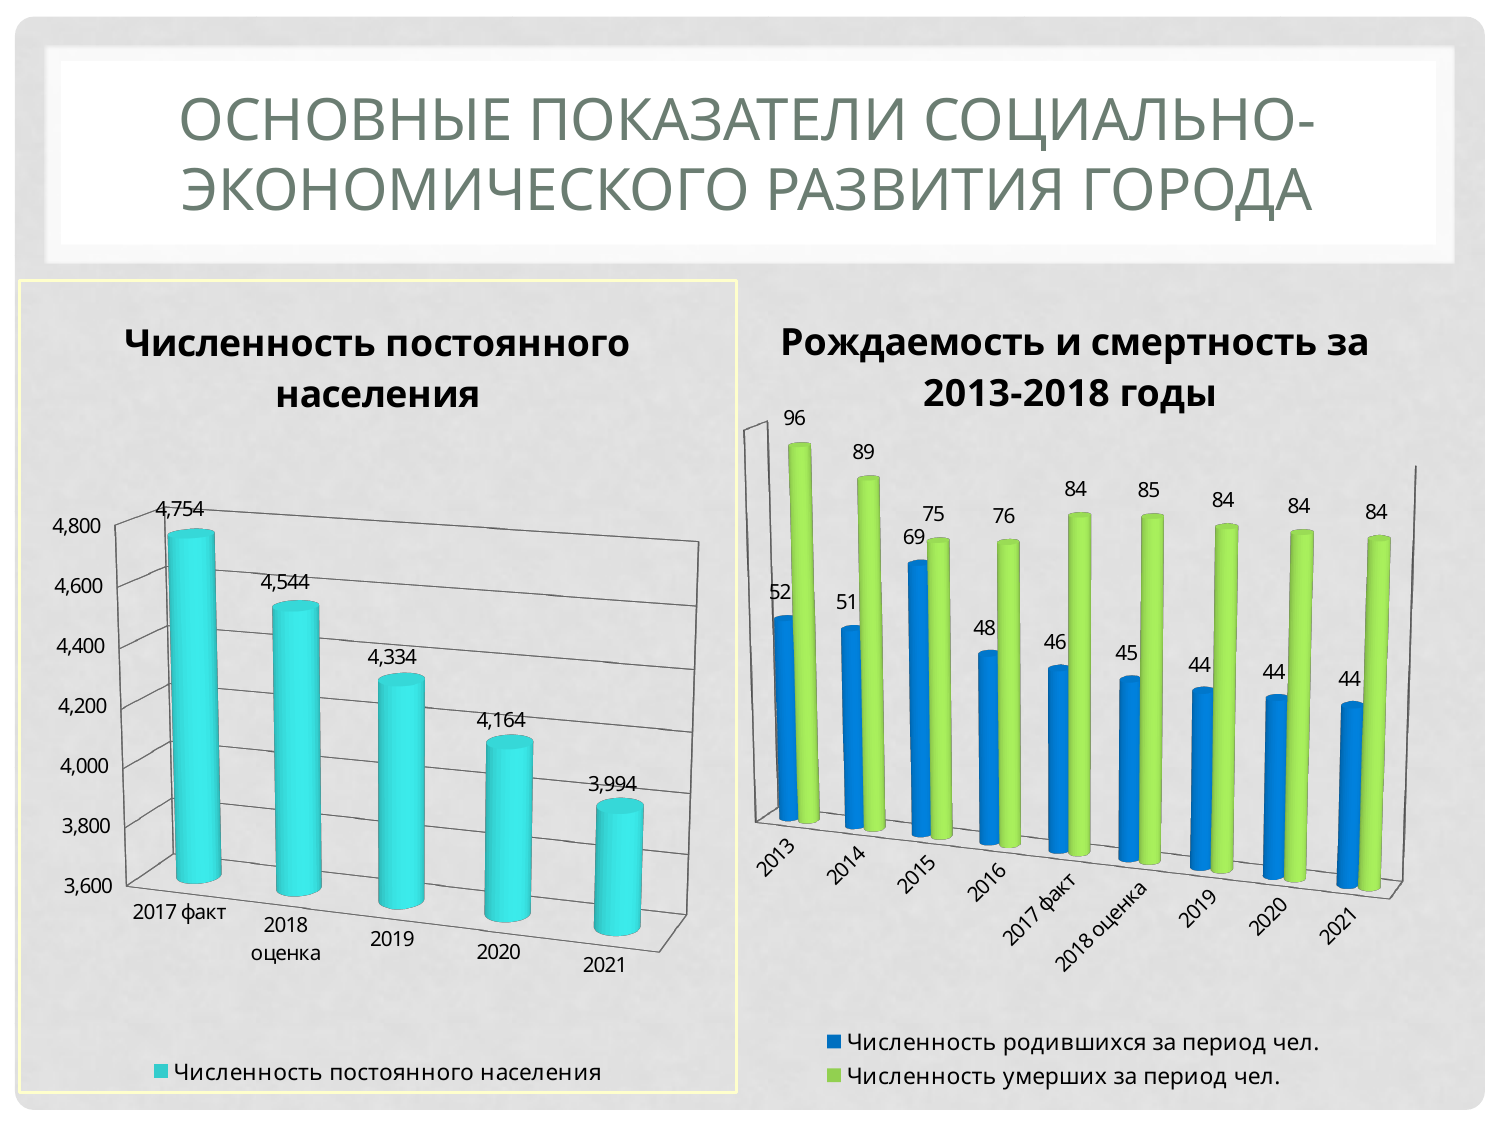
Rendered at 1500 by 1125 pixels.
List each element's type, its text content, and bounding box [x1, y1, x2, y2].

chart [17, 278, 1471, 1107]
title Основные показатели социально-экономического развития города [69, 66, 1425, 238]
